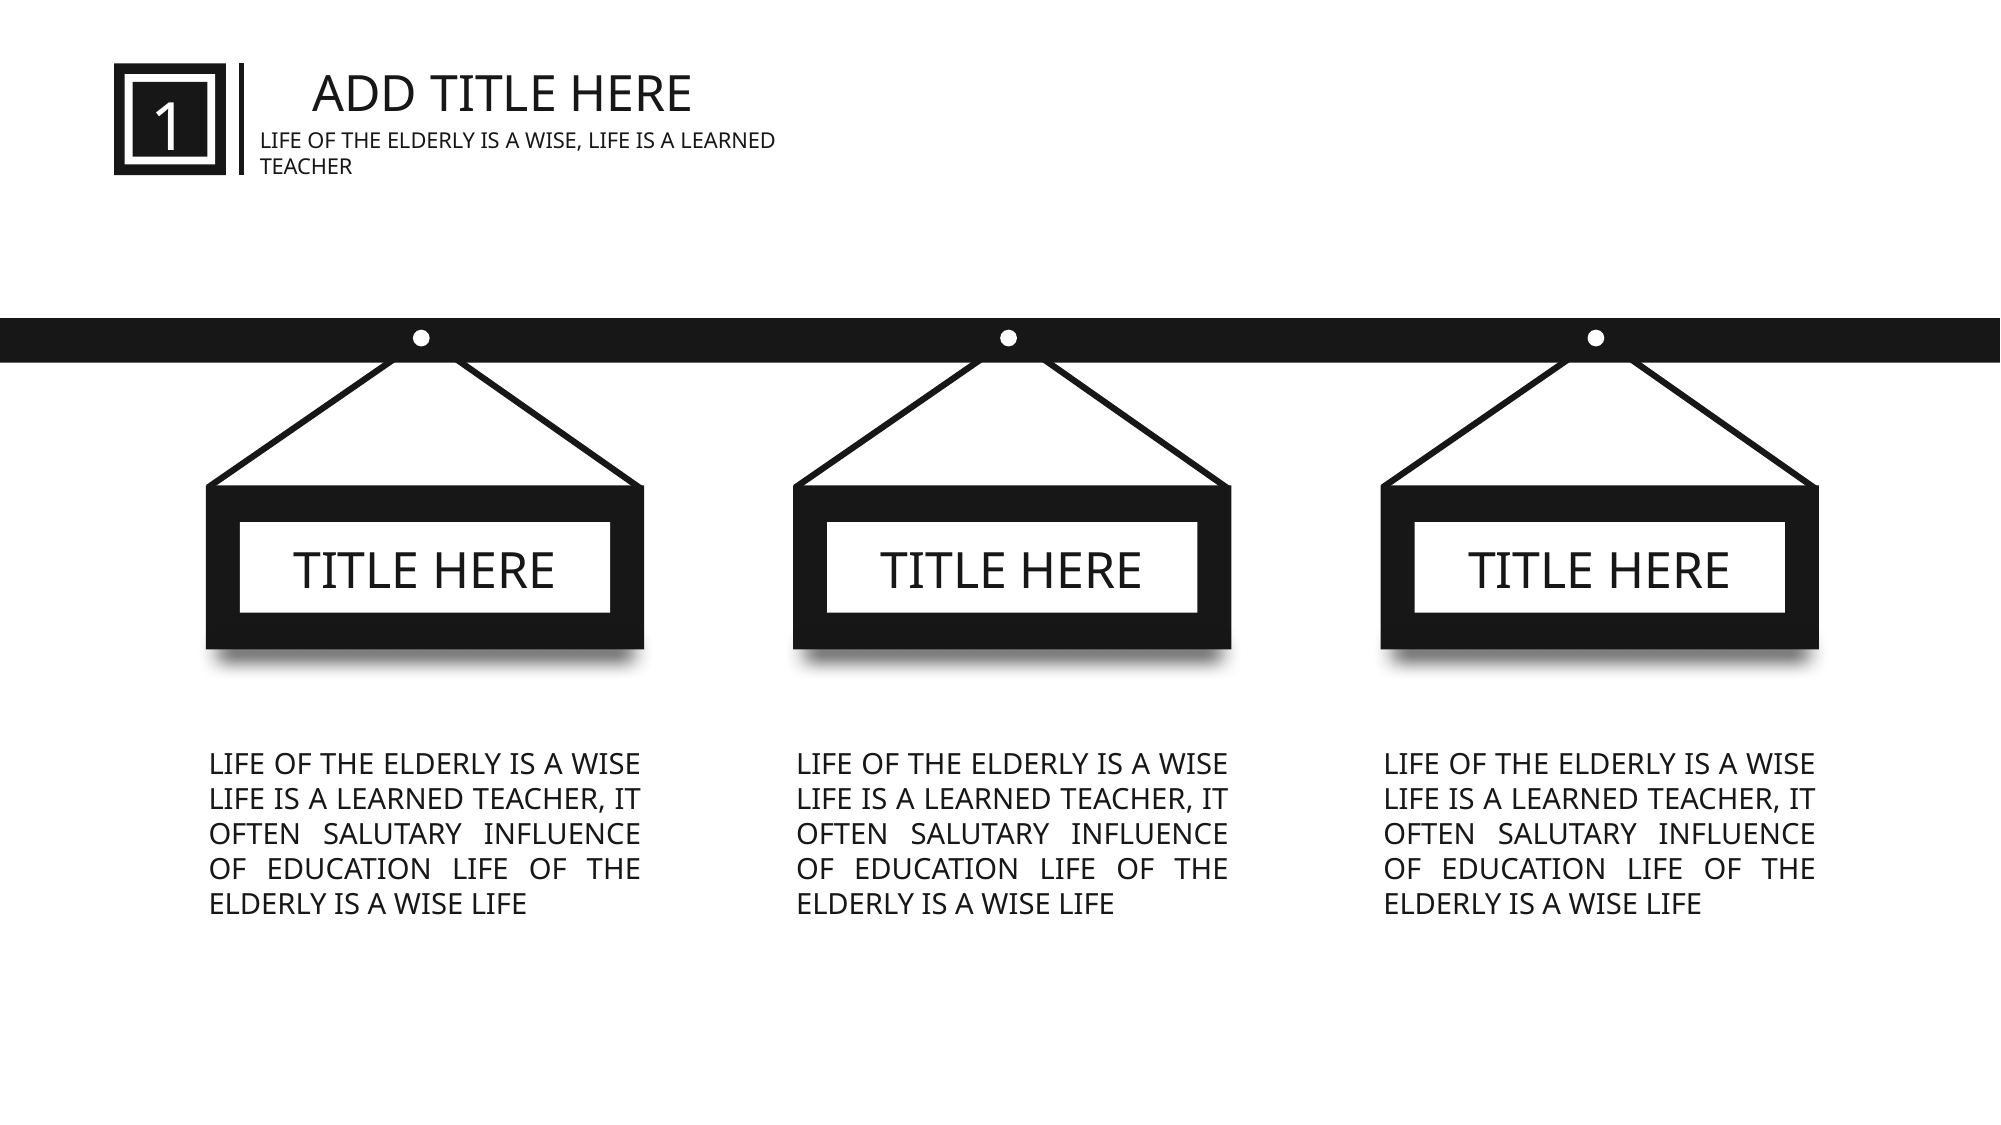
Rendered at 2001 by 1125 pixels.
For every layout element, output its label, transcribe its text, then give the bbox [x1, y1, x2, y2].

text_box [784, 329, 1242, 680]
text_box LIFE OF THE ELDERLY IS A WISE LIFE IS A LEARNED TEACHER, IT OFTEN SALUTARY INFLUENCE OF EDUCATION LIFE OF THE ELDERLY IS A WISE LIFE [1368, 738, 1831, 928]
text_box [0, 319, 2000, 364]
text_box LIFE OF THE ELDERLY IS A WISE LIFE IS A LEARNED TEACHER, IT OFTEN SALUTARY INFLUENCE OF EDUCATION LIFE OF THE ELDERLY IS A WISE LIFE [781, 738, 1244, 928]
text_box LIFE OF THE ELDERLY IS A WISE LIFE IS A LEARNED TEACHER, IT OFTEN SALUTARY INFLUENCE OF EDUCATION LIFE OF THE ELDERLY IS A WISE LIFE [193, 738, 657, 928]
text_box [114, 53, 841, 188]
text_box [0, 0, 2000, 319]
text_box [1372, 329, 1829, 680]
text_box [196, 329, 654, 680]
